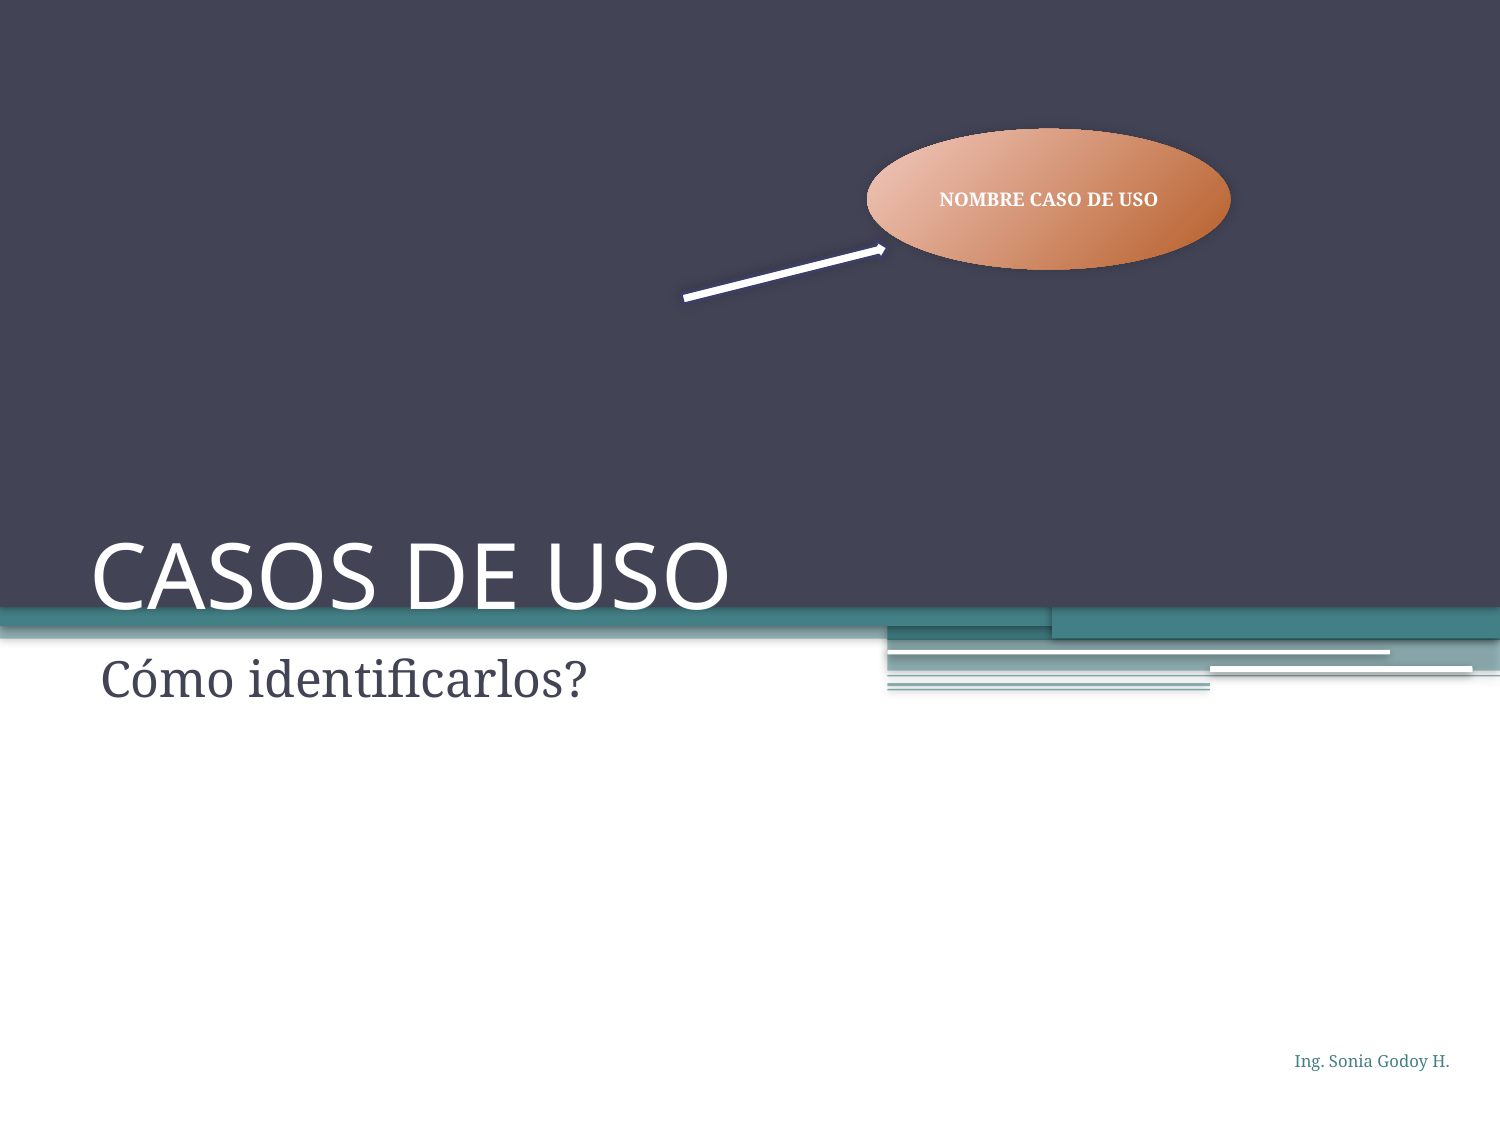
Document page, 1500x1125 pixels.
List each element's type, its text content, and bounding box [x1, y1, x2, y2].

subtitle Cómo identificarlos? [75, 639, 985, 928]
text_box NOMBRE CASO DE USO [867, 128, 1231, 270]
footer Ing. Sonia Godoy H. [1042, 1042, 1465, 1102]
text_box [709, 238, 890, 300]
title CASOS DE USO [75, 394, 1463, 636]
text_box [585, 175, 704, 364]
